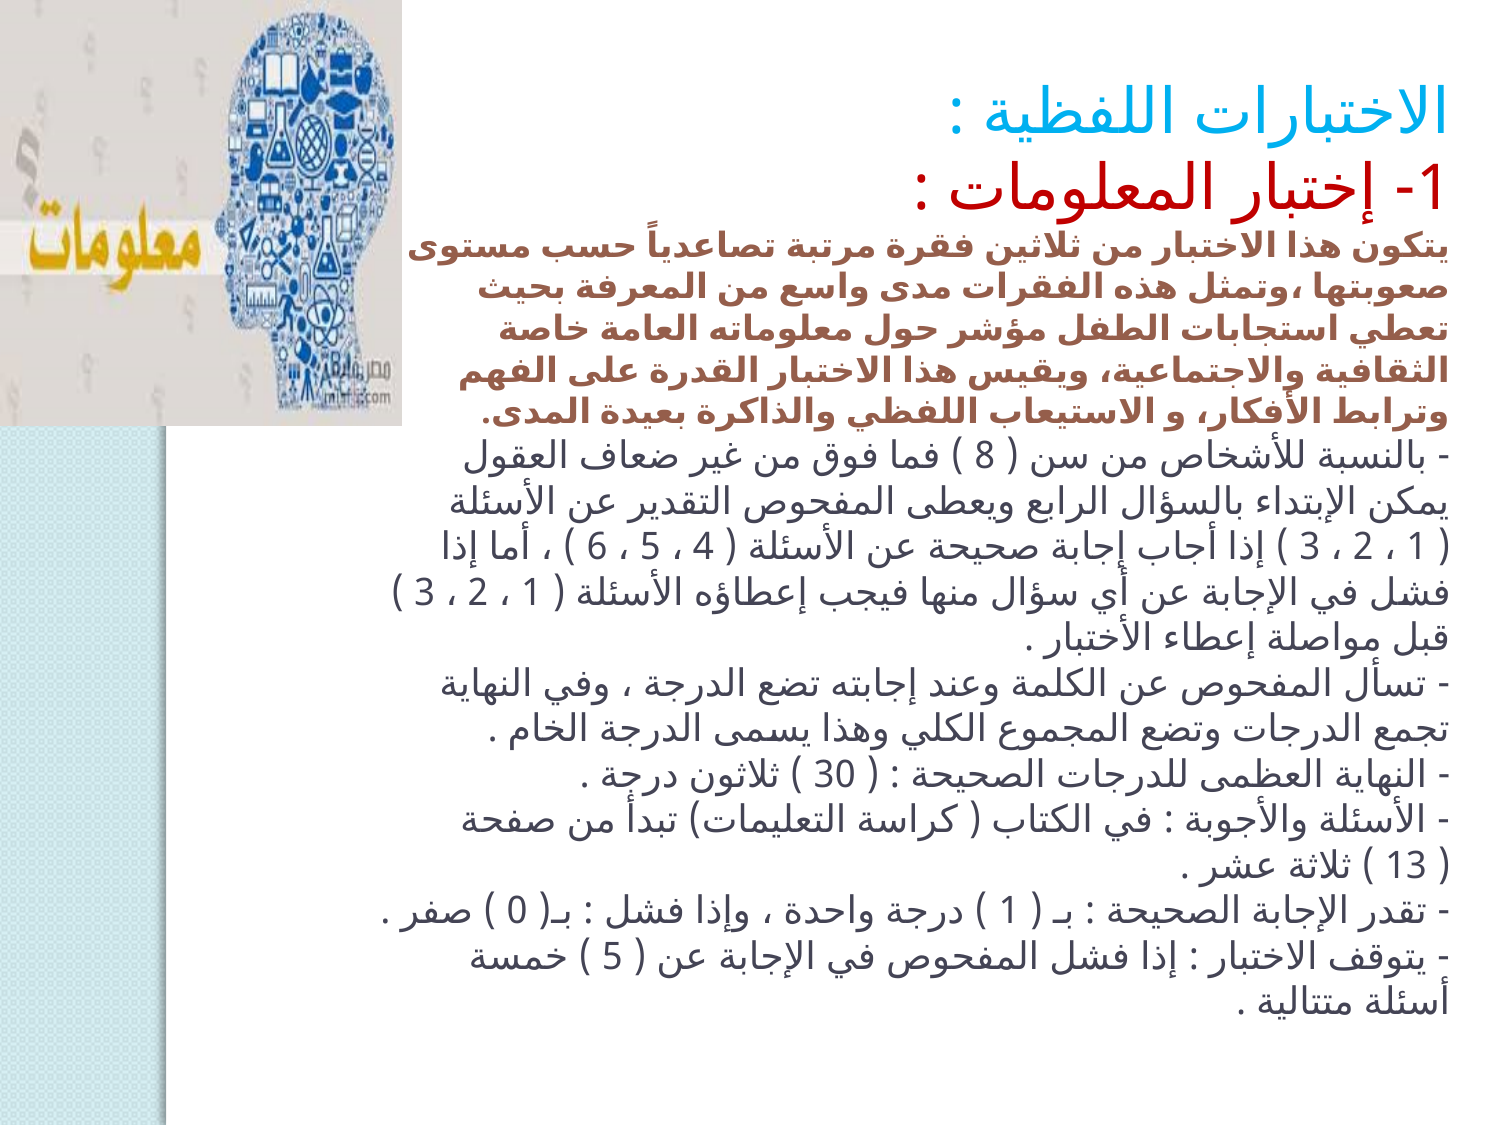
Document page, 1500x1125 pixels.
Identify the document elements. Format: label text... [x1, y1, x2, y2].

picture [0, 0, 402, 426]
title الاختبارات اللفظية : 1- إختبار المعلومات : يتكون هذا الاختبار من ثلاثين فقرة مرتبة تصاعدياً حسب مستوى صعوبتها ،وتمثل هذه الفقرات مدى واسع من المعرفة بحيث تعطي استجابات الطفل مؤشر حول معلوماته العامة خاصة الثقافية والاجتماعية، ويقيس هذا الاختبار القدرة على الفهم وترابط الأفكار، و الاستيعاب اللفظي والذاكرة بعيدة المدى. - بالنسبة للأشخاص من سن ( 8 ) فما فوق من غير ضعاف العقول يمكن الإبتداء بالسؤال الرابع ويعطى المفحوص التقدير عن الأسئلة ( 1 ، 2 ، 3 ) إذا أجاب إجابة صحيحة عن الأسئلة ( 4 ، 5 ، 6 ) ، أما إذا فشل في الإجابة عن أي سؤال منها فيجب إعطاؤه الأسئلة ( 1 ، 2 ، 3 ) قبل مواصلة إعطاء الأختبار . - تسأل المفحوص عن الكلمة وعند إجابته تضع الدرجة ، وفي النهاية تجمع الدرجات وتضع المجموع الكلي وهذا يسمى الدرجة الخام . - النهاية العظمى للدرجات الصحيحة : ( 30 ) ثلاثون درجة . - الأسئلة والأجوبة : في الكتاب ( كراسة التعليمات) تبدأ من صفحة ( 13 ) ثلاثة عشر . - تقدر الإجابة الصحيحة : بـ ( 1 ) درجة واحدة ، وإذا فشل : بـ( 0 ) صفر . - يتوقف الاختبار : إذا فشل المفحوص في الإجابة عن ( 5 ) خمسة أسئلة متتالية . [360, 45, 1466, 1083]
